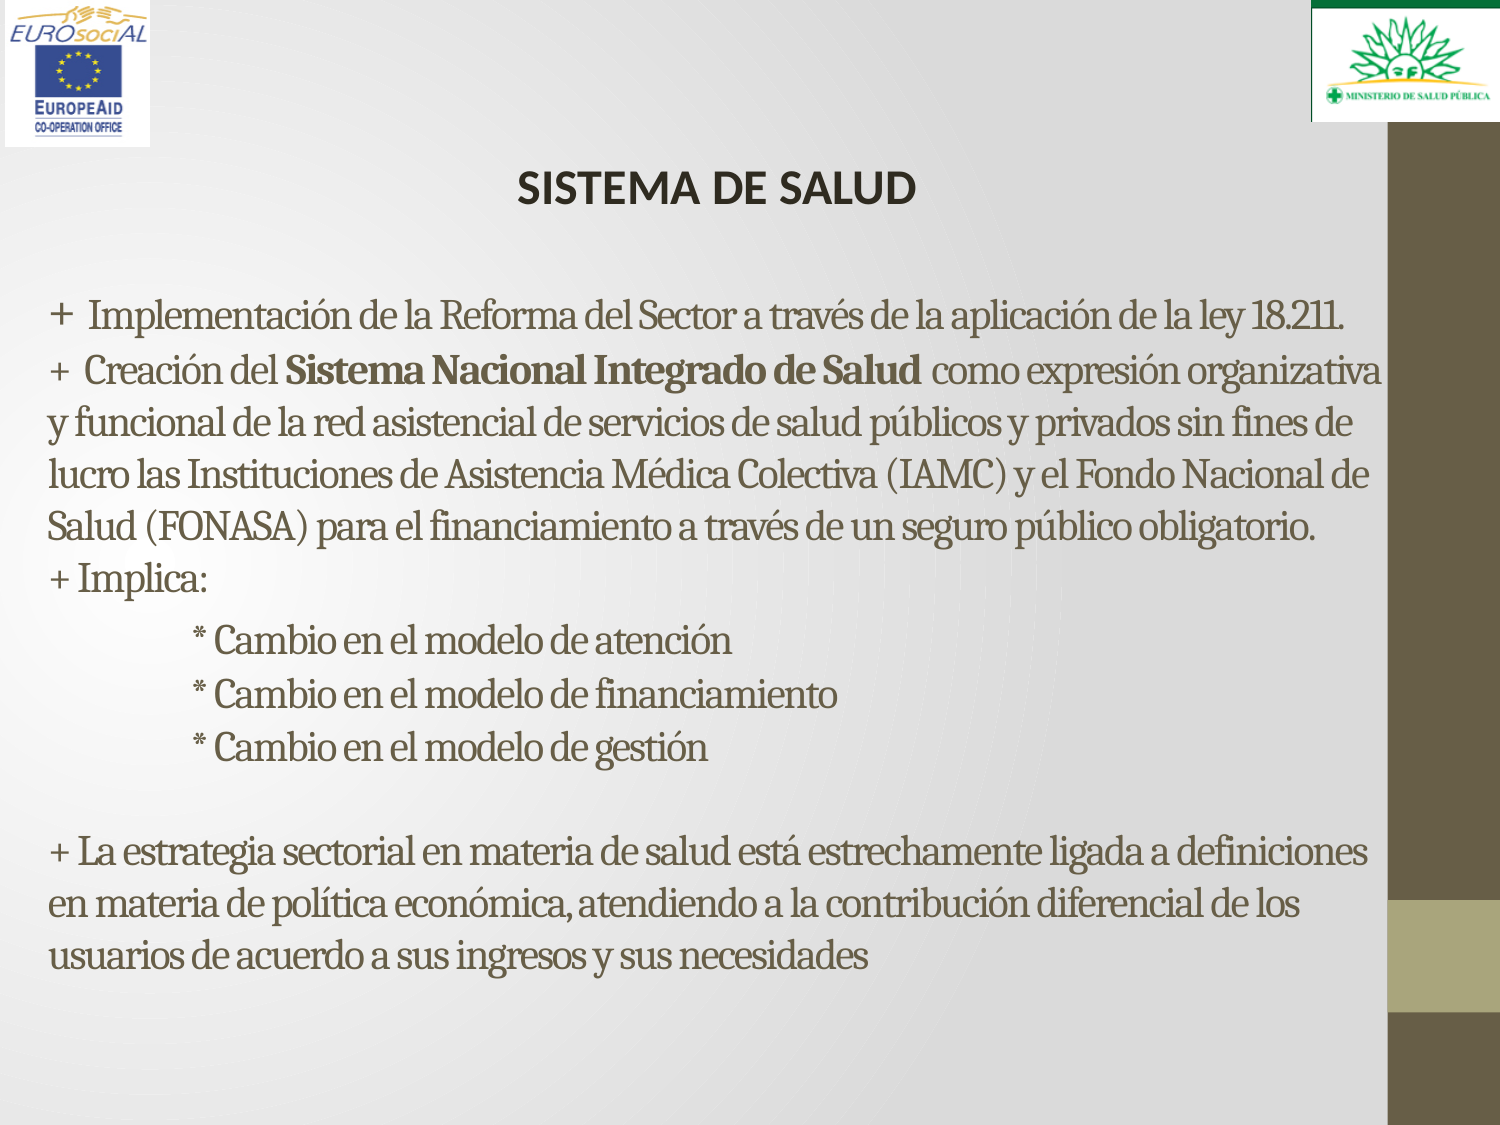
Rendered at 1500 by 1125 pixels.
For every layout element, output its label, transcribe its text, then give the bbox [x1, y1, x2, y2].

title + Implementación de la Reforma del Sector a través de la aplicación de la ley 18.211. + Creación del Sistema Nacional Integrado de Salud como expresión organizativa y funcional de la red asistencial de servicios de salud públicos y privados sin fines de lucro las Instituciones de Asistencia Médica Colectiva (IAMC) y el Fondo Nacional de Salud (FONASA) para el financiamiento a través de un seguro público obligatorio. + Implica: * Cambio en el modelo de atención * Cambio en el modelo de financiamiento * Cambio en el modelo de gestión + La estrategia sectorial en materia de salud está estrechamente ligada a definiciones en materia de política económica, atendiendo a la contribución diferencial de los usuarios de acuerdo a sus ingresos y sus necesidades [33, 222, 1408, 986]
picture [4, 0, 151, 148]
picture [1310, 0, 1500, 122]
text_box SISTEMA DE SALUD [502, 147, 933, 222]
